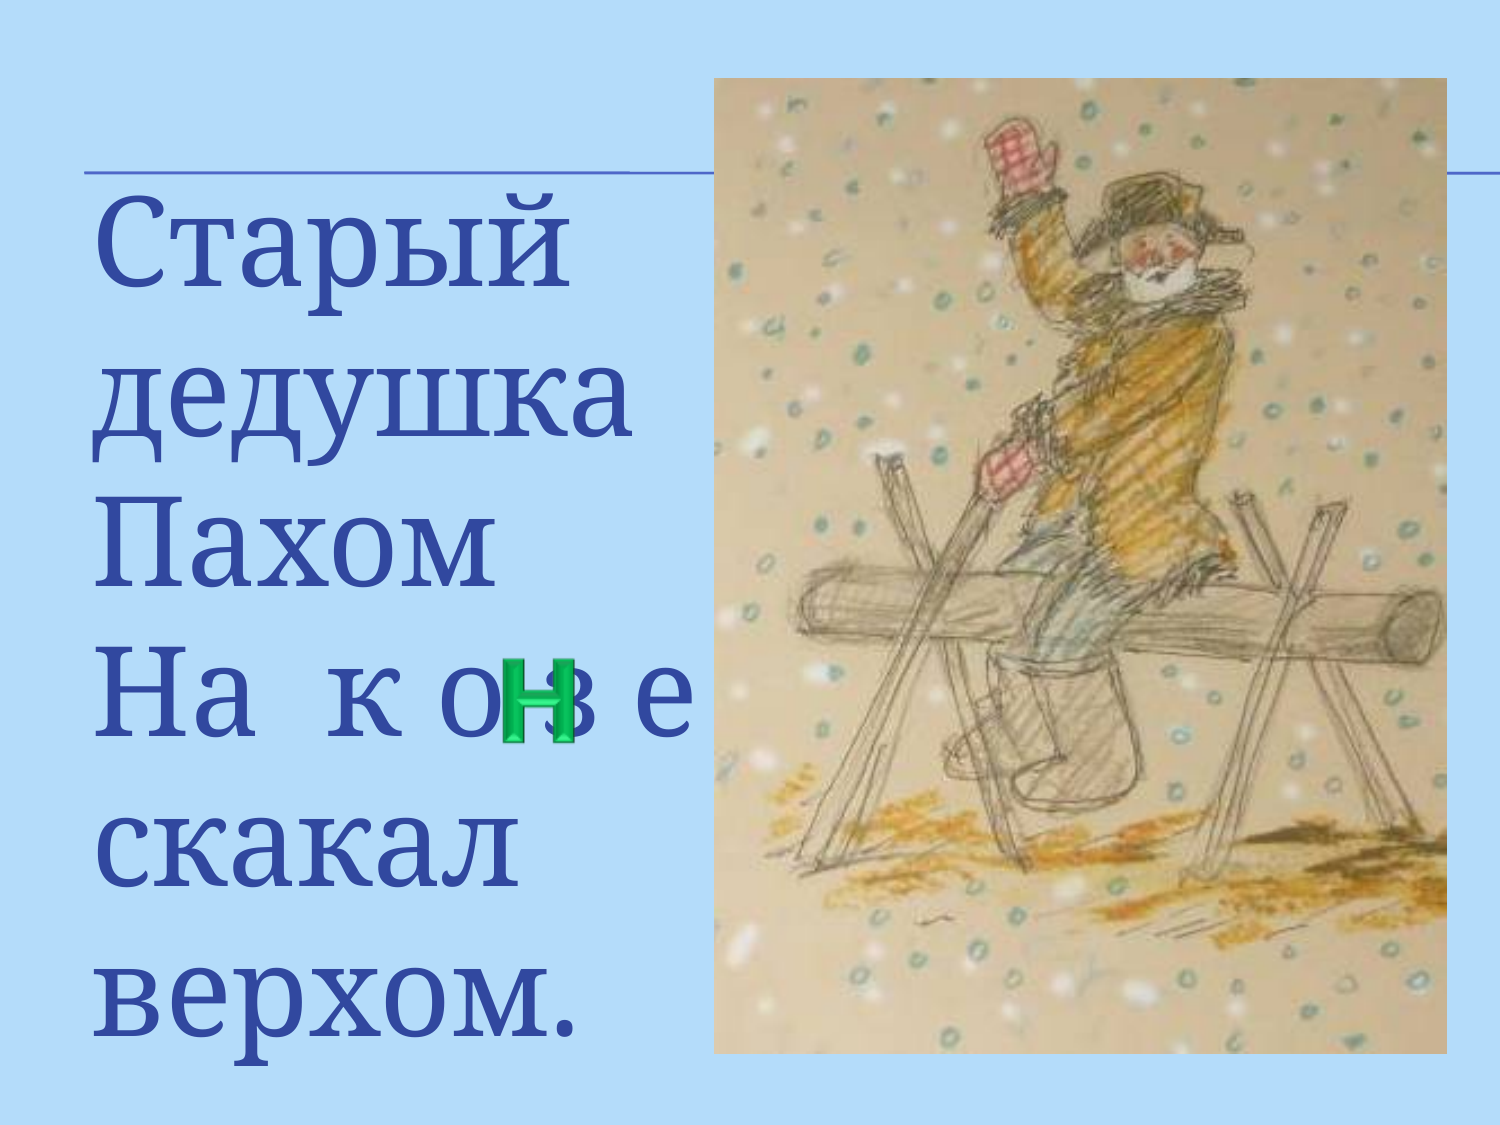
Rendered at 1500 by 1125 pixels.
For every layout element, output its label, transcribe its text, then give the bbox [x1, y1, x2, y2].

text_box Старый дедушка Пахом На к о з е скакал верхом. [76, 153, 710, 1069]
picture [714, 77, 1448, 1055]
picture [389, 528, 689, 793]
